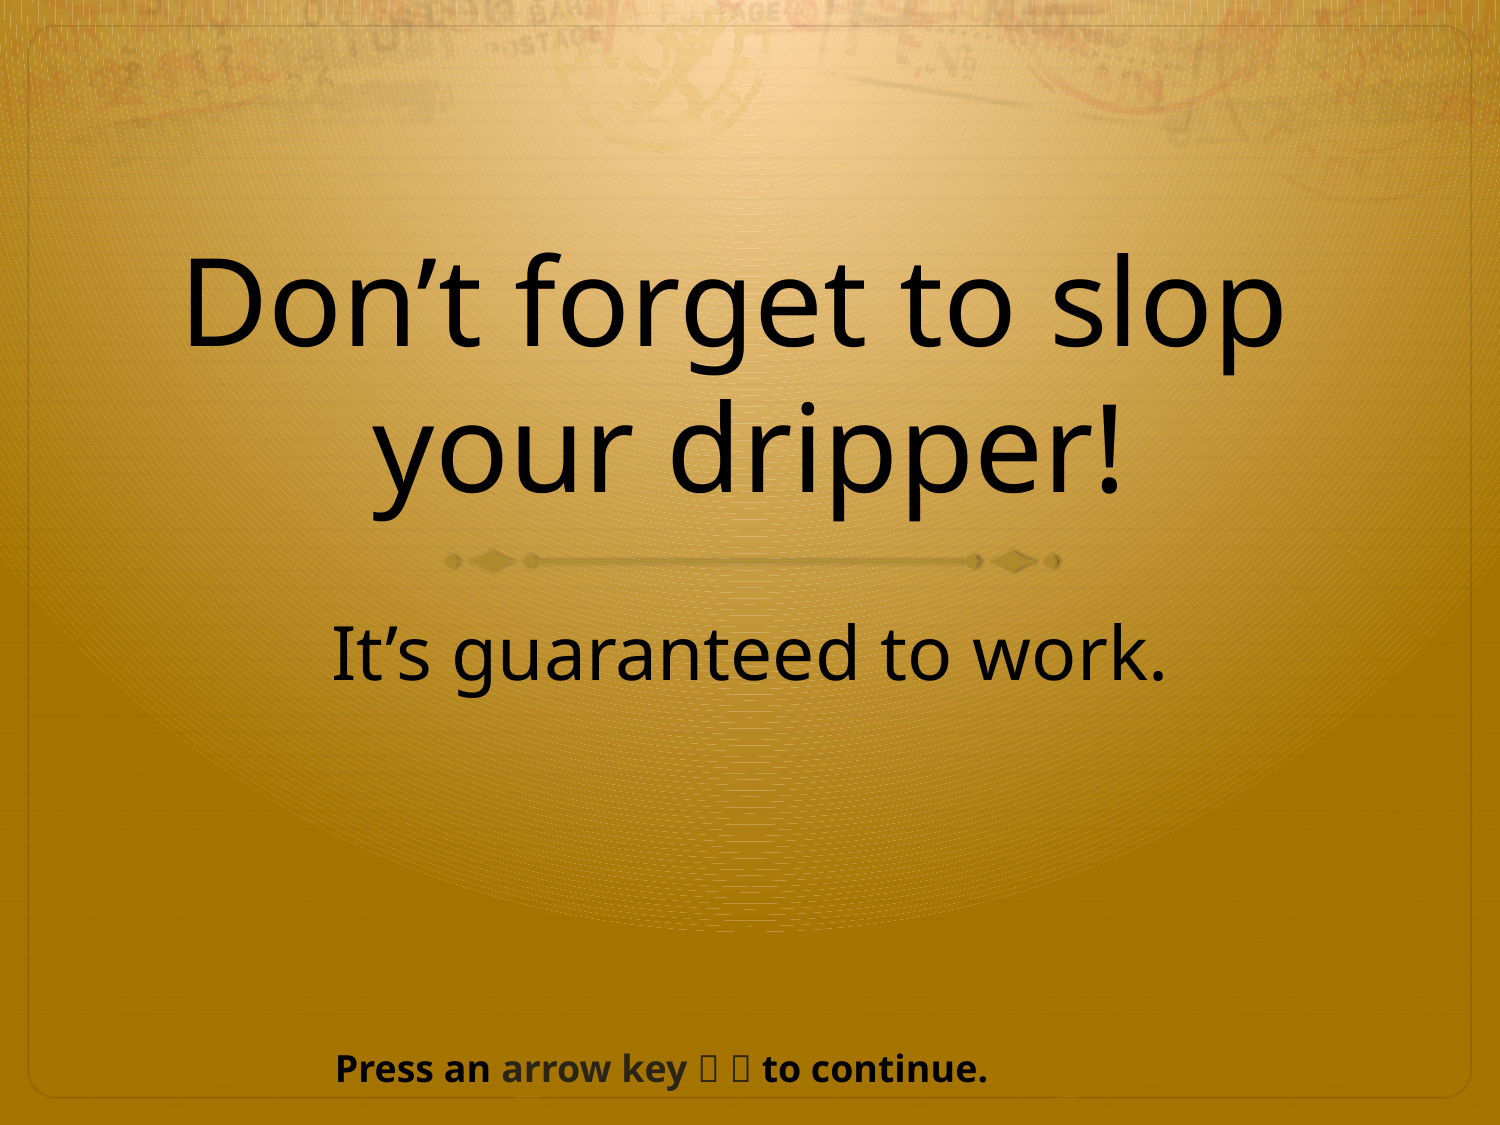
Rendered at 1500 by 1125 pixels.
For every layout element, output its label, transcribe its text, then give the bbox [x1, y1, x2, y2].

title Don’t forget to slop your dripper! [93, 210, 1407, 526]
list It’s guaranteed to work. [93, 597, 1407, 735]
picture [0, 0, 1500, 1125]
text_box Press an arrow key   to continue. [320, 1037, 1196, 1098]
